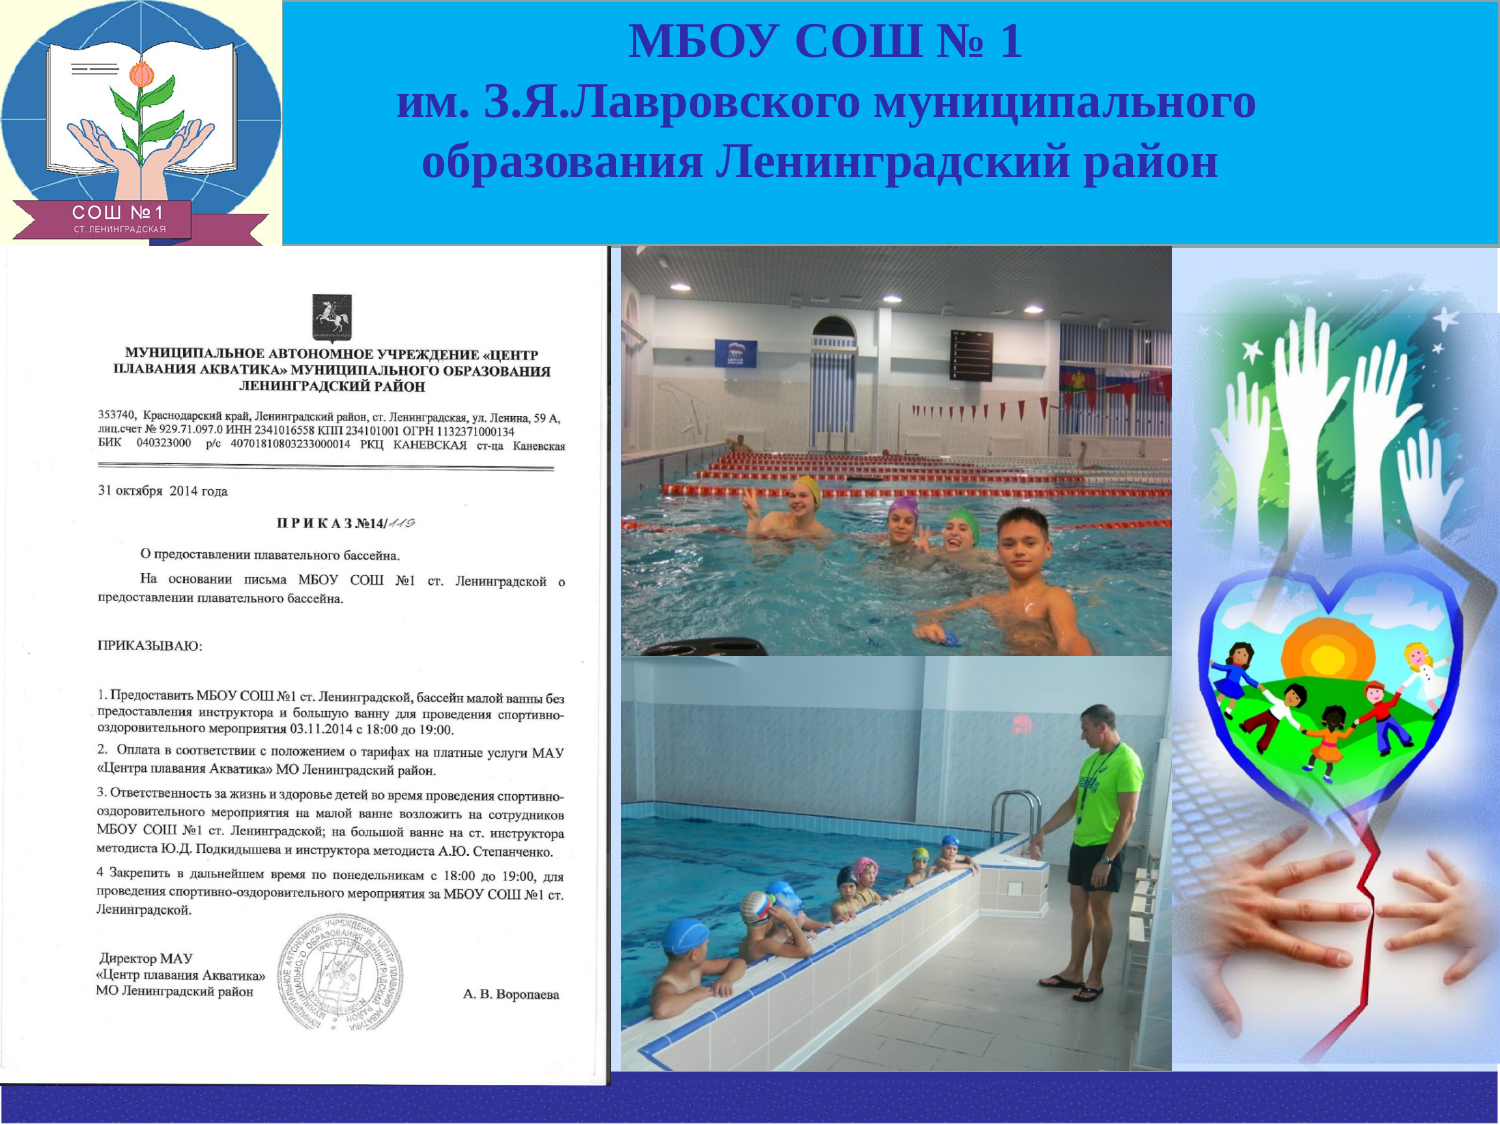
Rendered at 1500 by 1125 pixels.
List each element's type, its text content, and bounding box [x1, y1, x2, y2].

picture [0, 0, 1500, 1125]
text_box [282, 0, 1500, 248]
text_box МБОУ СОШ № 1 им. З.Я.Лавровского муниципального образования Ленинградский район [368, 0, 1285, 195]
